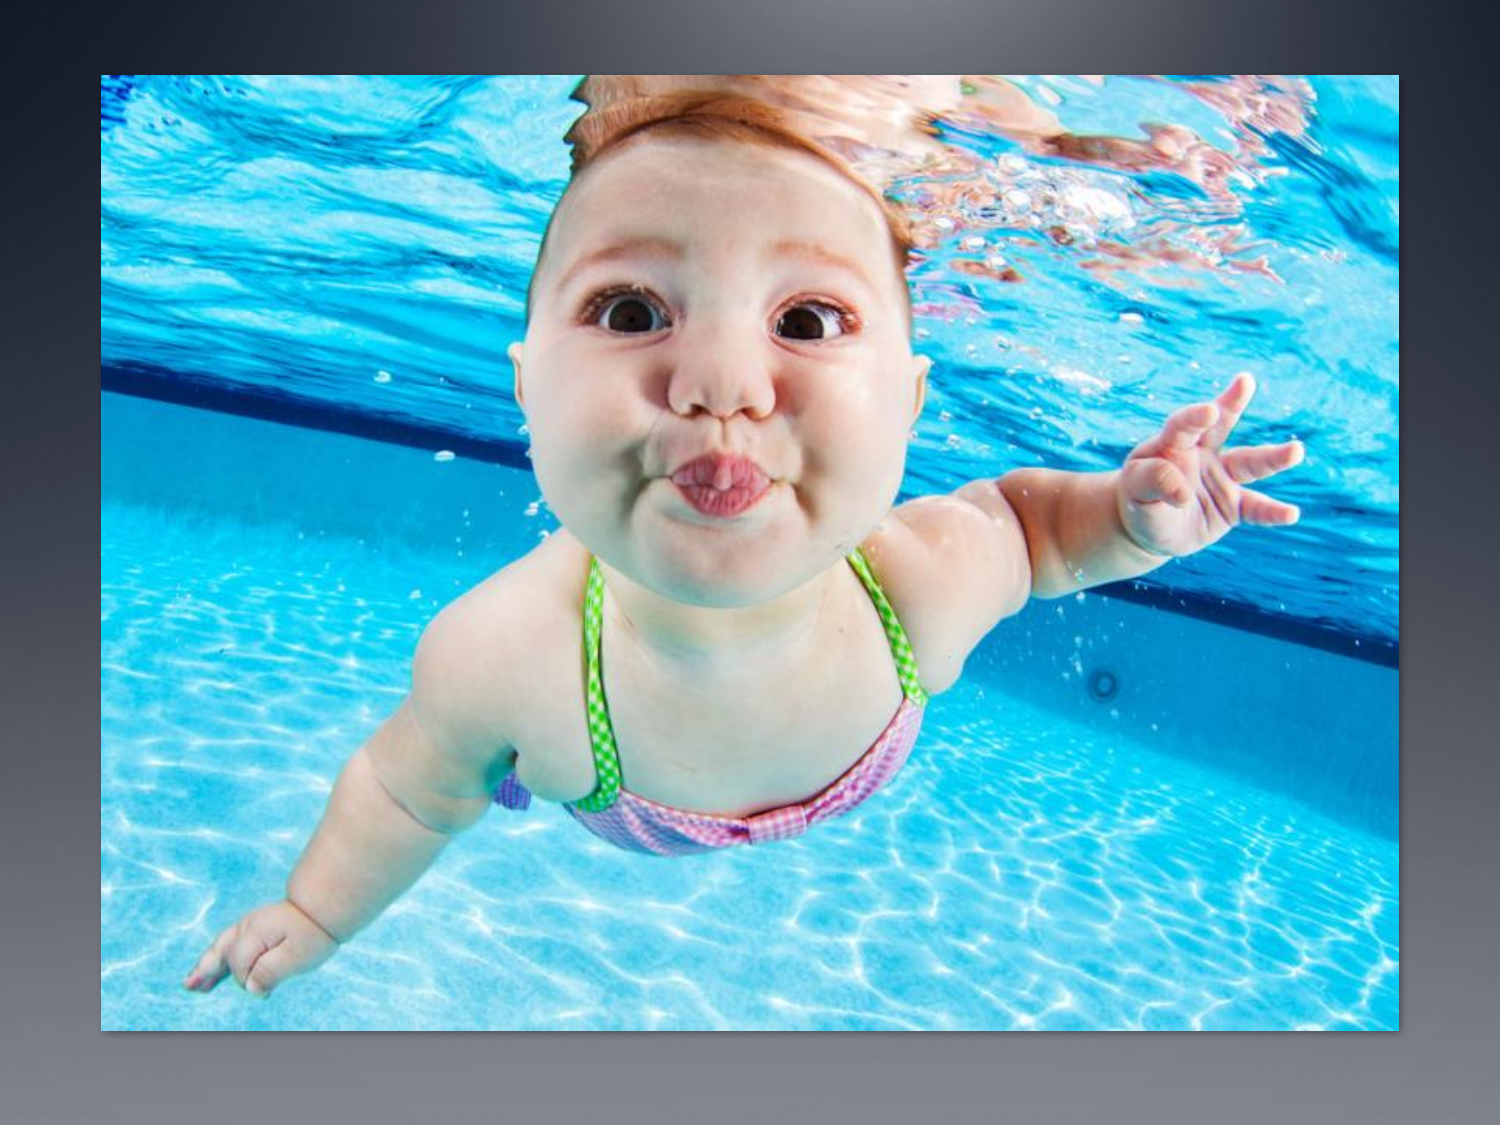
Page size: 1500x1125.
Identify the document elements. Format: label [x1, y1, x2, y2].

picture [99, 73, 1401, 1033]
